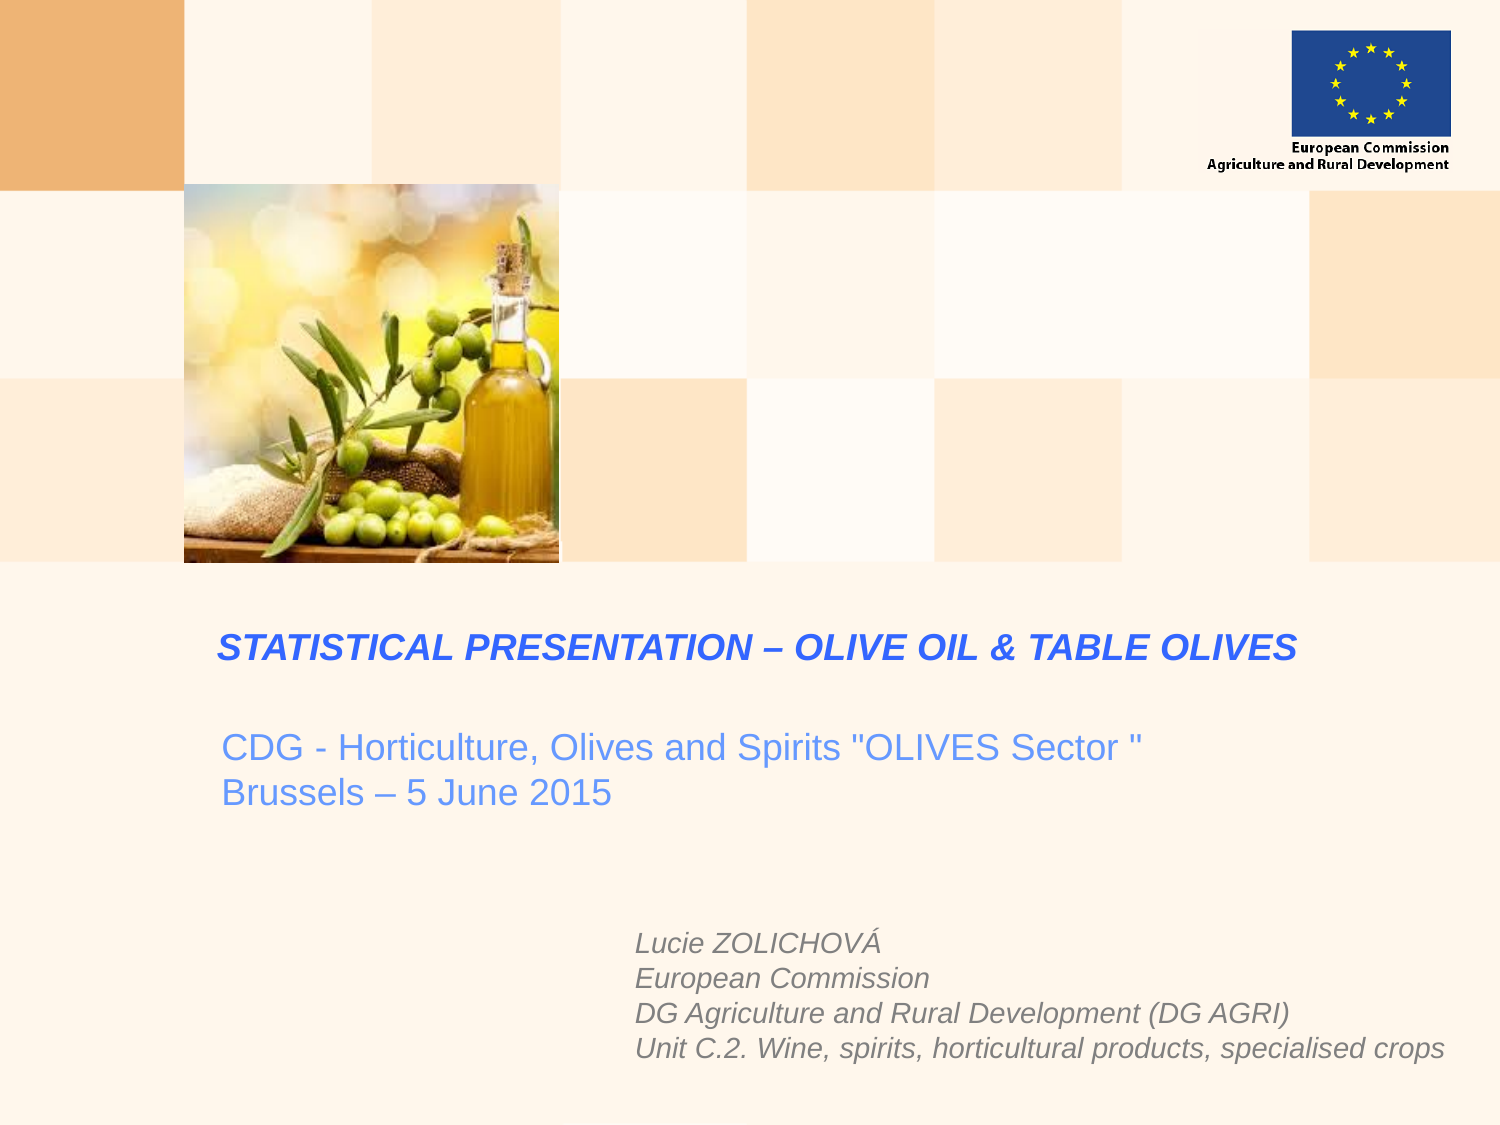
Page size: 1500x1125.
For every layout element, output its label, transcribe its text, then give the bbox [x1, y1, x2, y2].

text_box CDG - Horticulture, Olives and Spirits "OLIVES Sector " Brussels – 5 June 2015 [206, 715, 1306, 866]
title STATISTICAL PRESENTATION – OLIVE OIL & TABLE OLIVES [201, 597, 1336, 693]
picture [0, 0, 1500, 1125]
text_box Lucie ZOLICHOVÁ European Commission DG Agriculture and Rural Development (DG AGRI) Unit C.2. Wine, spirits, horticultural products, specialised crops [620, 916, 1483, 1107]
